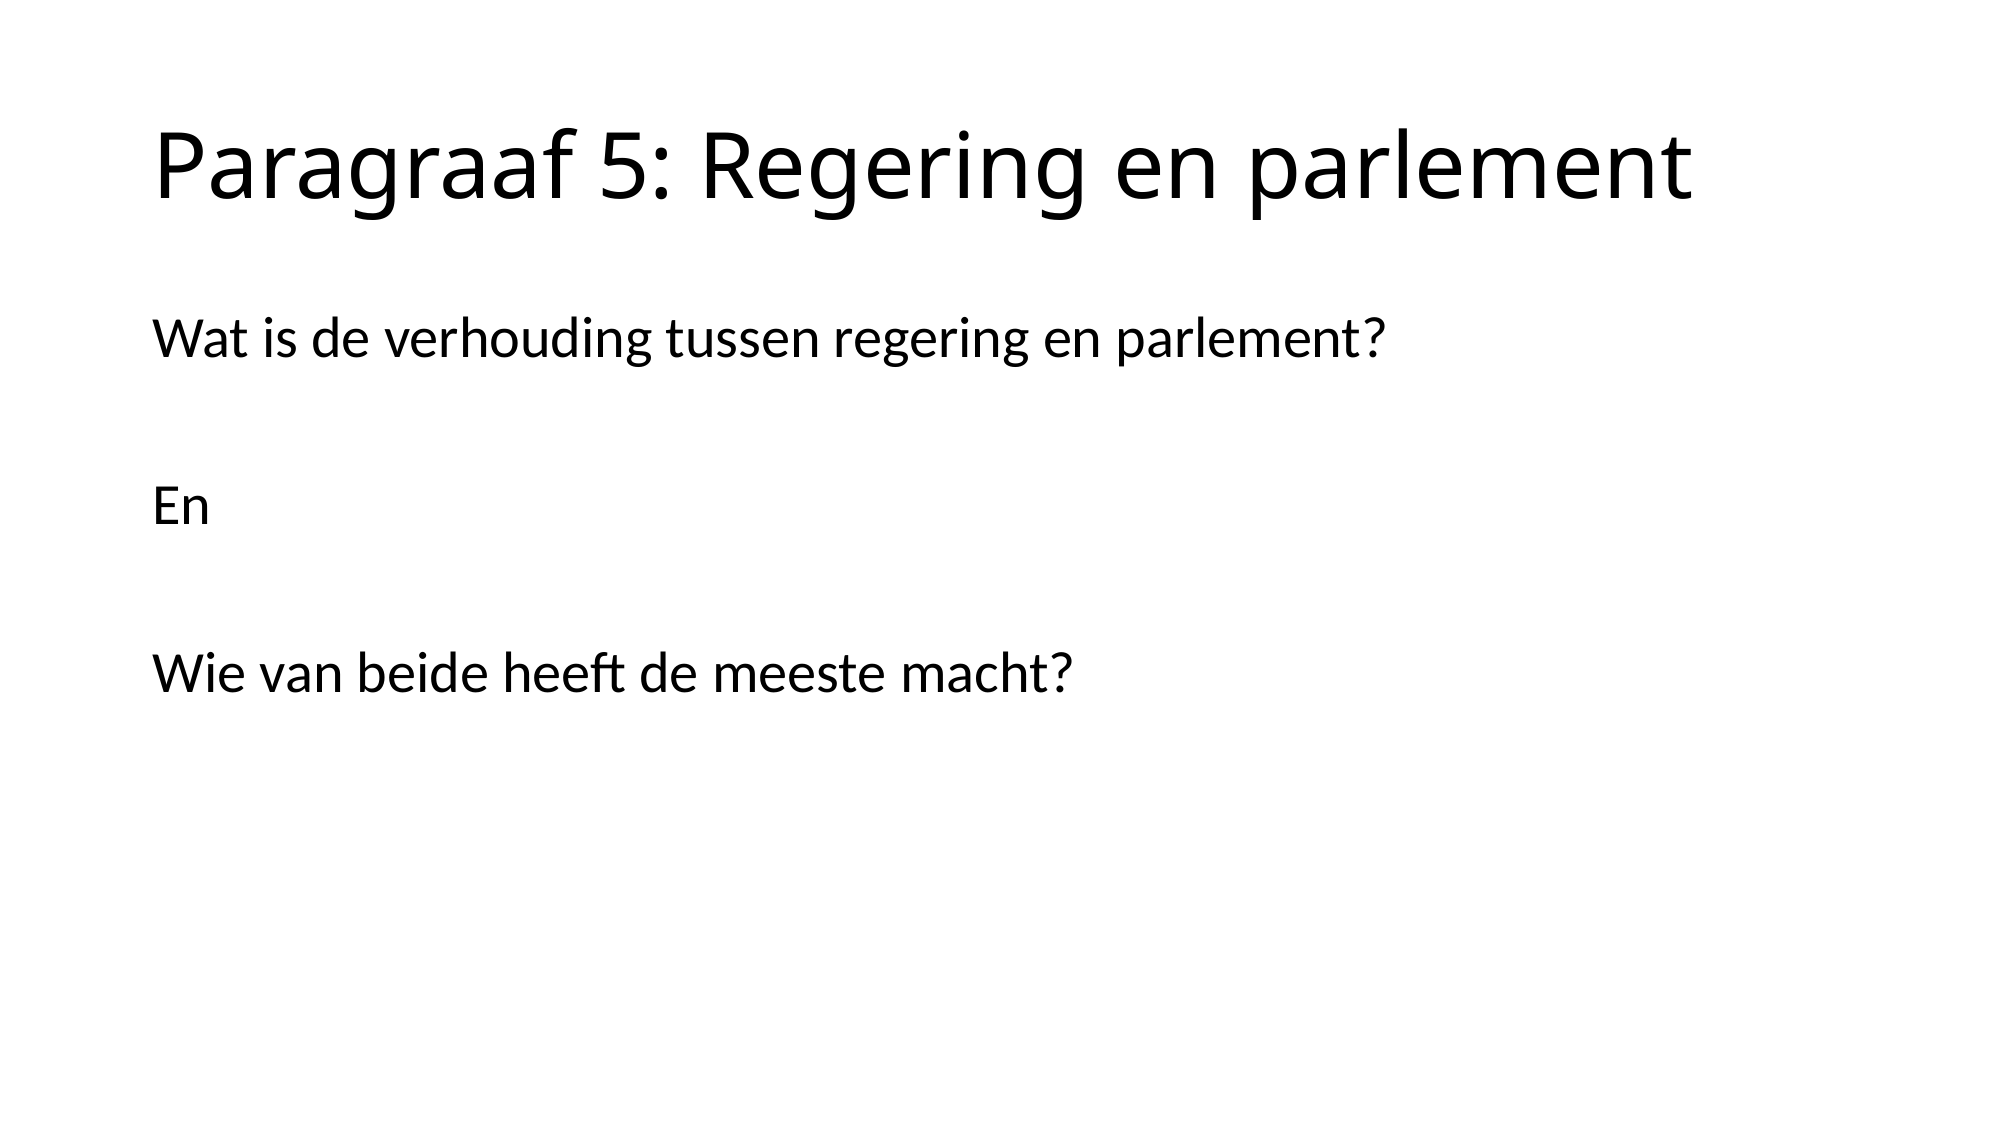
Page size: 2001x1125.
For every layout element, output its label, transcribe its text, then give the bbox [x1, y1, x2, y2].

title Paragraaf 5: Regering en parlement [137, 59, 1863, 278]
list Wat is de verhouding tussen regering en parlement? En Wie van beide heeft de meeste macht? [137, 299, 1863, 1014]
